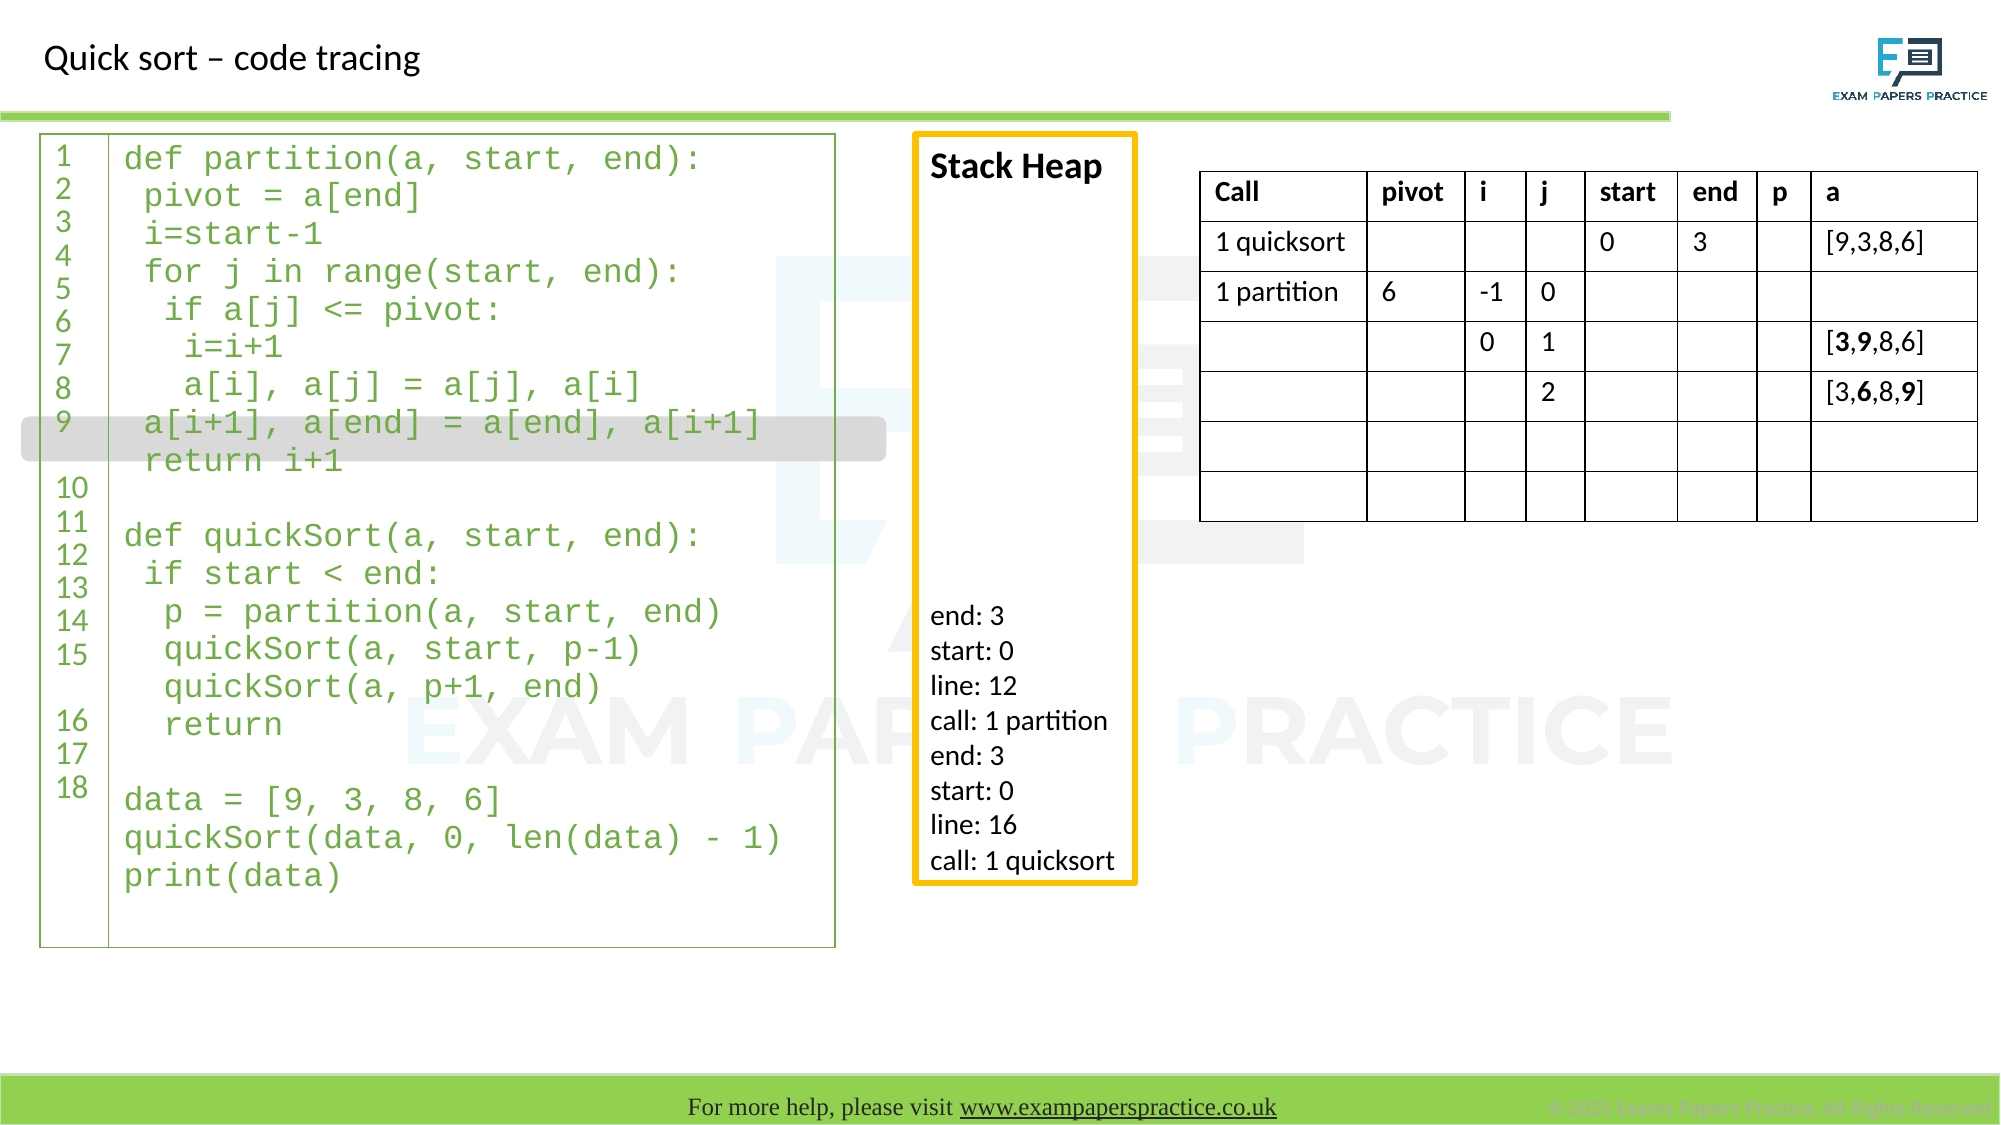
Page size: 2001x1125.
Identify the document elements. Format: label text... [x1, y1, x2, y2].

table_cell [1586, 272, 1677, 321]
table_header def partition(a, start, end): pivot = a[end] i=start-1 for j in range(start, end): if a[j] <= pivot: i=i+1 a[i], a[j] = a[j], a[i] a[i+1], a[end] = a[end], a[i+1] return i+1 def quickSort(a, start, end): if start < end: p = partition(a, start, end) quickSort(a, start, p-1) quickSort(a, p+1, end) return data = [9, 3, 8, 6] quickSort(data, 0, len(data) - 1) print(data) [109, 135, 834, 947]
table_header p [1758, 172, 1810, 221]
table_cell [1368, 222, 1464, 271]
table_cell 3 [1678, 222, 1756, 271]
table_cell [1678, 272, 1756, 321]
table_cell [1678, 372, 1756, 421]
table_cell [1586, 322, 1677, 371]
table_cell 1 partition [1201, 272, 1366, 321]
table_cell [1201, 422, 1366, 471]
table_cell [1758, 322, 1810, 371]
table_cell [1368, 422, 1464, 471]
table_cell [3,6,8,9] [1812, 372, 1977, 421]
table_cell [1466, 472, 1525, 521]
table_cell 0 [1466, 322, 1525, 371]
table_cell [1812, 422, 1977, 471]
table_cell [1678, 472, 1756, 521]
table_cell [1368, 472, 1464, 521]
table_header pivot [1368, 172, 1464, 221]
table_header start [1586, 172, 1677, 221]
table_header 1 2 3 4 5 6 7 8 9 10 11 12 13 14 15 16 17 18 [41, 135, 108, 947]
table_cell [1758, 472, 1810, 521]
text_box Quick sort – code tracing [28, 25, 1072, 86]
text_box [21, 416, 39, 462]
table_cell [1812, 472, 1977, 521]
table_cell [1812, 272, 1977, 321]
table_cell 0 [1586, 222, 1677, 271]
table_cell [1758, 222, 1810, 271]
table_cell [1466, 222, 1525, 271]
text_box Stack Heap end: 3 start: 0 line: 12 call: 1 partition end: 3 start: 0 line: 16 call: 1 quicksort [915, 133, 1135, 884]
table_cell [1201, 472, 1366, 521]
table_cell 0 [1527, 272, 1584, 321]
table_cell [1586, 472, 1677, 521]
text_box [836, 416, 887, 462]
table_cell [3,9,8,6] [1812, 322, 1977, 371]
table_header j [1527, 172, 1584, 221]
table_cell [1678, 322, 1756, 371]
table_cell [1758, 372, 1810, 421]
table_cell [1586, 422, 1677, 471]
table_cell -1 [1466, 272, 1525, 321]
table_cell [1586, 372, 1677, 421]
table_cell [1201, 322, 1366, 371]
table_header end [1678, 172, 1756, 221]
table_cell 1 quicksort [1201, 222, 1366, 271]
table_cell 2 [1527, 372, 1584, 421]
table_header Call [1201, 172, 1366, 221]
table_cell [1527, 422, 1584, 471]
table_cell [1368, 372, 1464, 421]
table_cell [1368, 322, 1464, 371]
table_cell 6 [1368, 272, 1464, 321]
table_header i [1466, 172, 1525, 221]
table_cell [1758, 272, 1810, 321]
table_cell 1 [1527, 322, 1584, 371]
table_header a [1812, 172, 1977, 221]
table_cell [1758, 422, 1810, 471]
table_cell [9,3,8,6] [1812, 222, 1977, 271]
table_cell [1678, 422, 1756, 471]
table_cell [1527, 472, 1584, 521]
table_cell [1201, 372, 1366, 421]
table_cell [1466, 372, 1525, 421]
table_cell [1527, 222, 1584, 271]
table_cell [1466, 422, 1525, 471]
